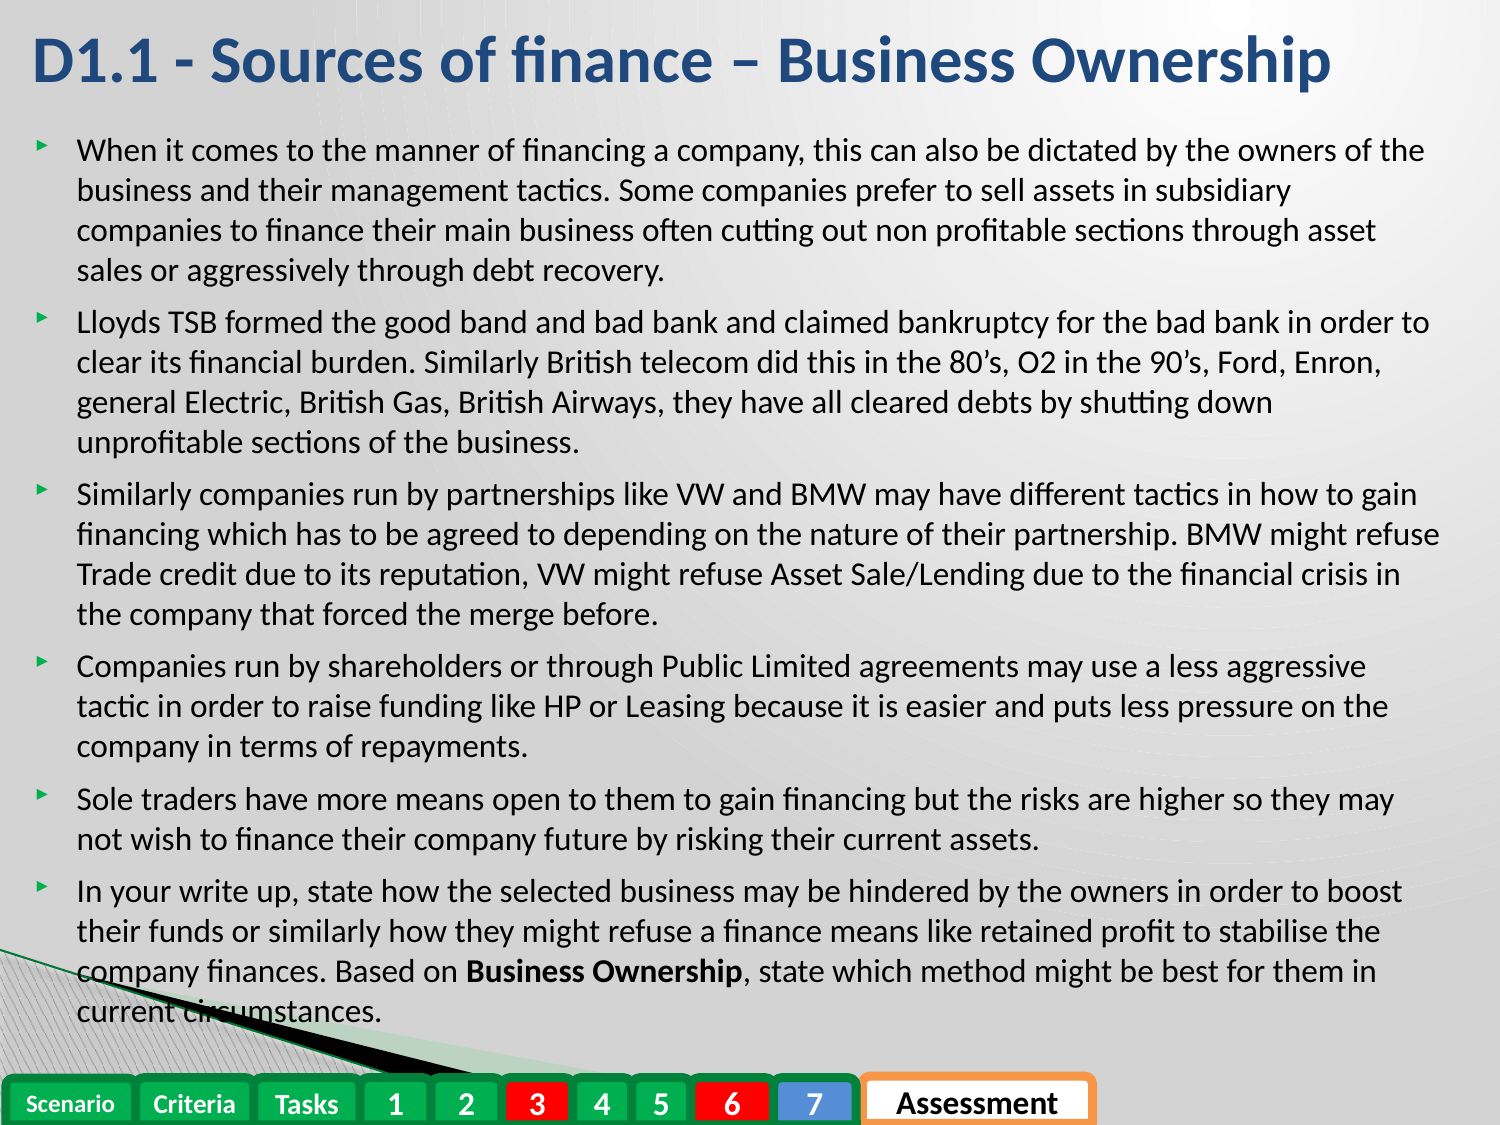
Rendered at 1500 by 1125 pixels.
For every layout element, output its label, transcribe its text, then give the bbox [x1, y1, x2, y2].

list When it comes to the manner of financing a company, this can also be dictated by the owners of the business and their management tactics. Some companies prefer to sell assets in subsidiary companies to finance their main business often cutting out non profitable sections through asset sales or aggressively through debt recovery. Lloyds TSB formed the good band and bad bank and claimed bankruptcy for the bad bank in order to clear its financial burden. Similarly British telecom did this in the 80’s, O2 in the 90’s, Ford, Enron, general Electric, British Gas, British Airways, they have all cleared debts by shutting down unprofitable sections of the business. Similarly companies run by partnerships like VW and BMW may have different tactics in how to gain financing which has to be agreed to depending on the nature of their partnership. BMW might refuse Trade credit due to its reputation, VW might refuse Asset Sale/Lending due to the financial crisis in the company that forced the merge before. Companies run by shareholders or through Public Limited agreements may use a less aggressive tactic in order to raise funding like HP or Leasing because it is easier and puts less pressure on the company in terms of repayments. Sole traders have more means open to them to gain financing but the risks are higher so they may not wish to finance their company future by risking their current assets. In your write up, state how the selected business may be hindered by the owners in order to boost their funds or similarly how they might refuse a finance means like retained profit to stabilise the company finances. Based on Business Ownership, state which method might be best for them in current circumstances. [17, 120, 1460, 1000]
text_box D1.1 - Sources of finance – Business Ownership [17, 19, 1489, 94]
